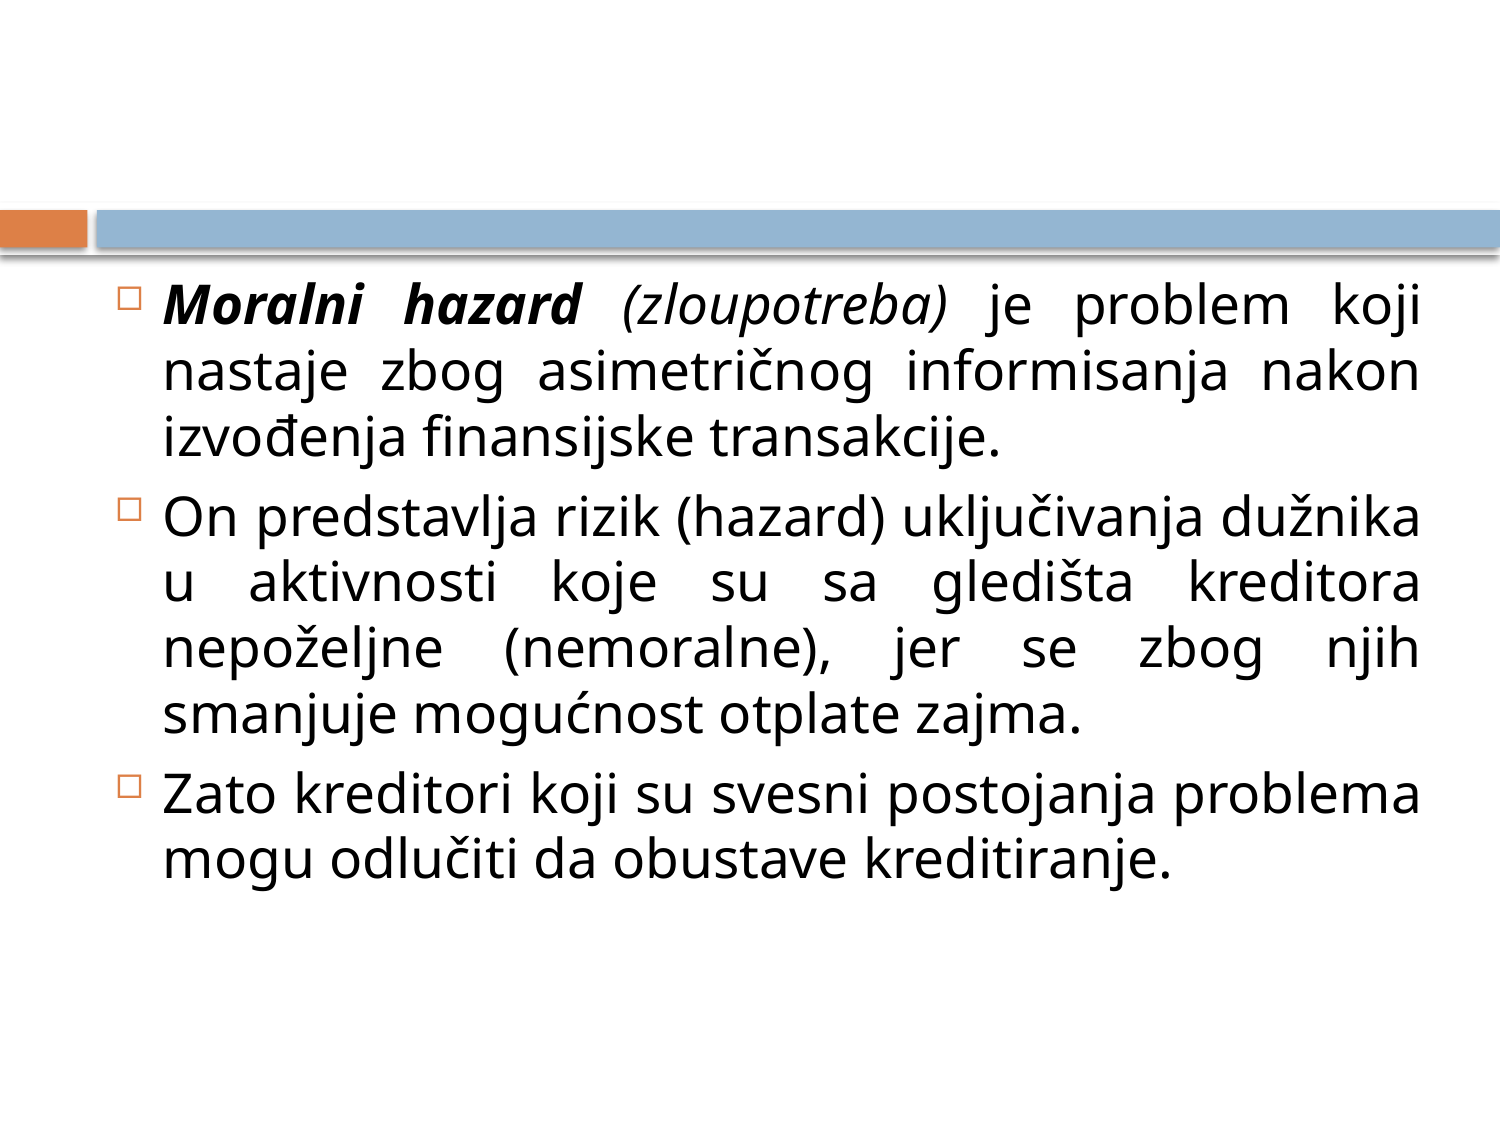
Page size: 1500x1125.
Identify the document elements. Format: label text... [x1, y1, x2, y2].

list Moralni hazard (zloupotreba) je problem koji nastaje zbog asimetričnog informisanja nakon izvođenja finansijske transakcije. On predstavlja rizik (hazard) uključivanja dužnika u aktivnosti koje su sa gledišta kreditora nepoželjne (nemoralne), jer se zbog njih smanjuje mogućnost otplate zajma. Zato kreditori koji su svesni postojanja problema mogu odlučiti da obustave kreditiranje. [100, 262, 1438, 1000]
